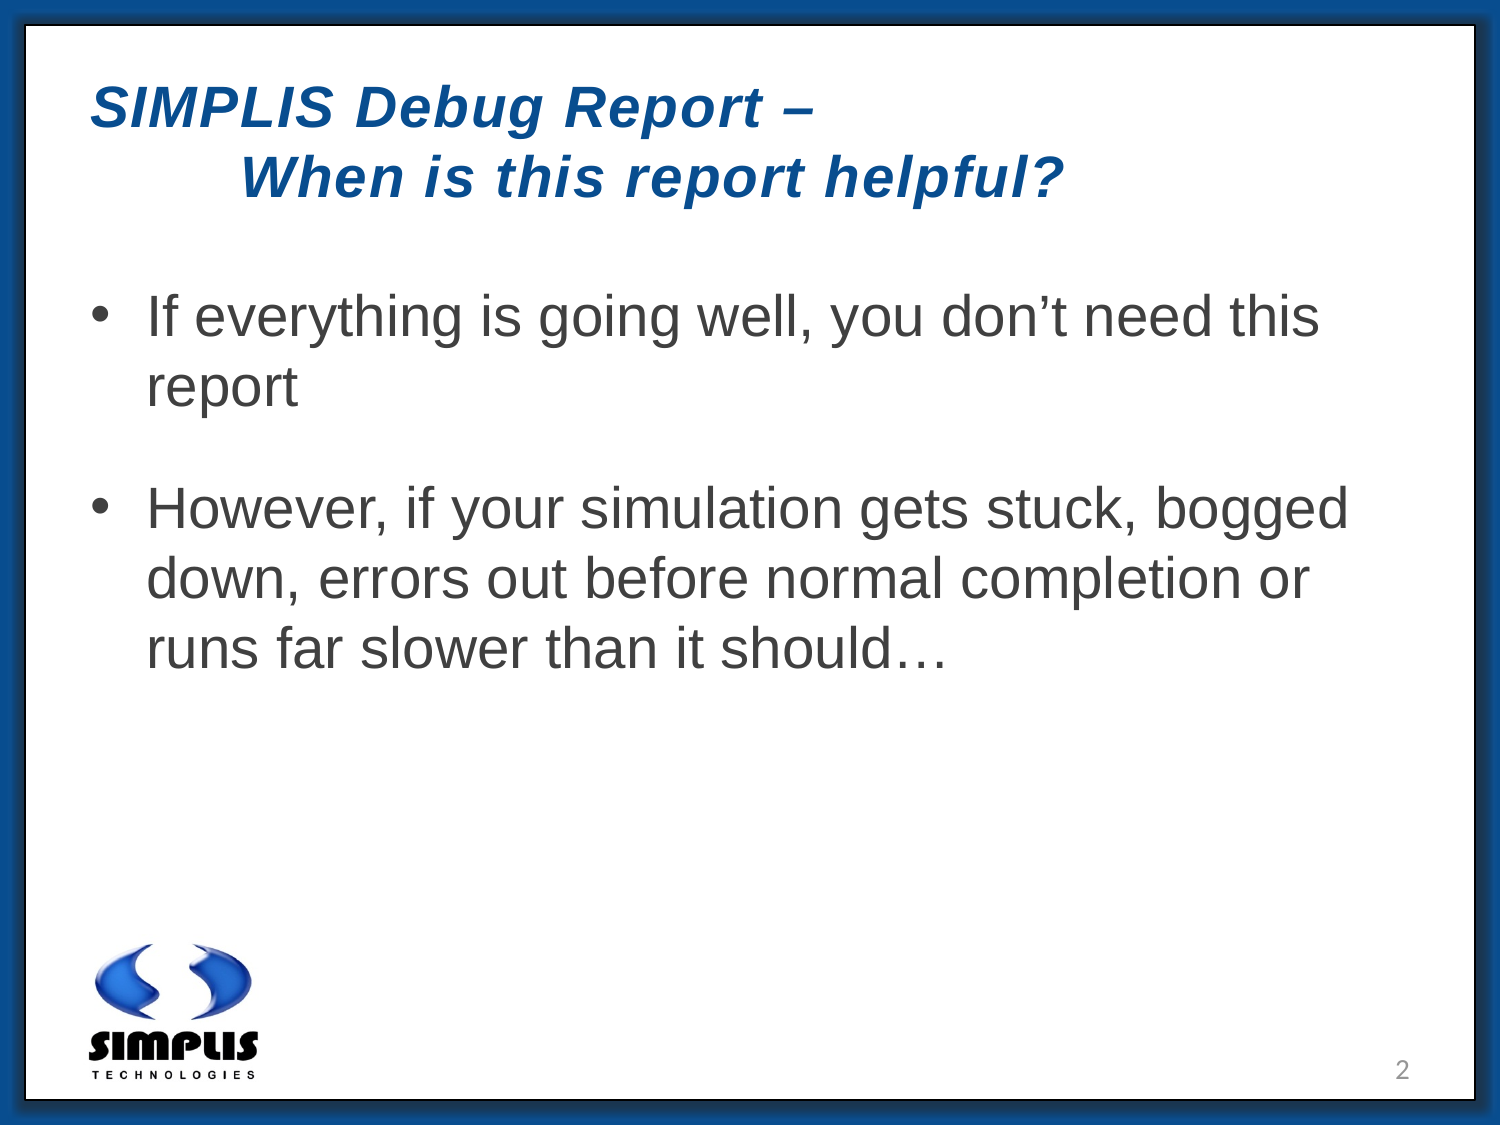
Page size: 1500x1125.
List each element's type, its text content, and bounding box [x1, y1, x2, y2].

slide_number 2 [1074, 1042, 1425, 1103]
picture [83, 947, 263, 1088]
list If everything is going well, you don’t need this report However, if your simulation gets stuck, bogged down, errors out before normal completion or runs far slower than it should… [75, 232, 1425, 947]
title SIMPLIS Debug Report – When is this report helpful? [75, 45, 1425, 232]
